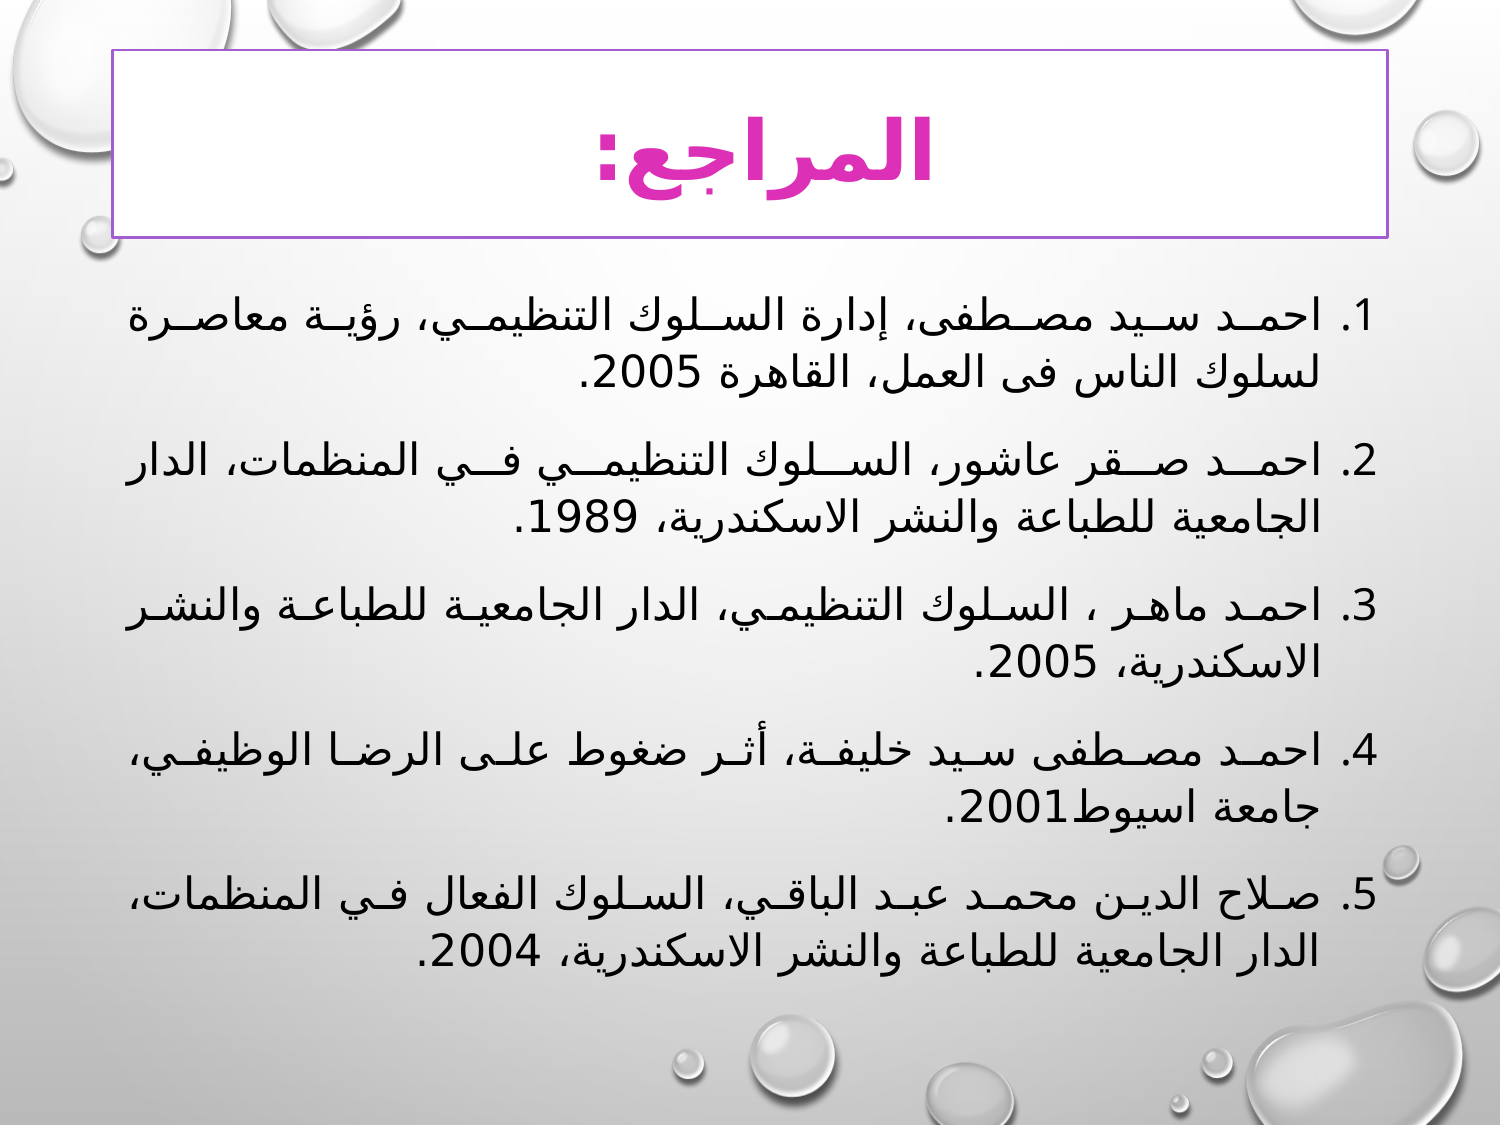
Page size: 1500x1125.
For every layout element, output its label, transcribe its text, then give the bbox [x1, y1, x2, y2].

title المراجع: [111, 49, 1389, 239]
list احمد سيد مصطفى، إدارة السلوك التنظيمي، رؤية معاصرة لسلوك الناس فى العمل، القاهرة 2005. احمد صقر عاشور، السلوك التنظيمي في المنظمات، الدار الجامعية للطباعة والنشر الاسكندرية، 1989. احمد ماهر ، السلوك التنظيمي، الدار الجامعية للطباعة والنشر الاسكندرية، 2005. احمد مصطفى سيد خليفة، أثر ضغوط على الرضا الوظيفي، جامعة اسيوط2001. صلاح الدين محمد عبد الباقي، السلوك الفعال في المنظمات، الدار الجامعية للطباعة والنشر الاسكندرية، 2004. [112, 275, 1388, 988]
picture [0, 0, 1500, 1125]
